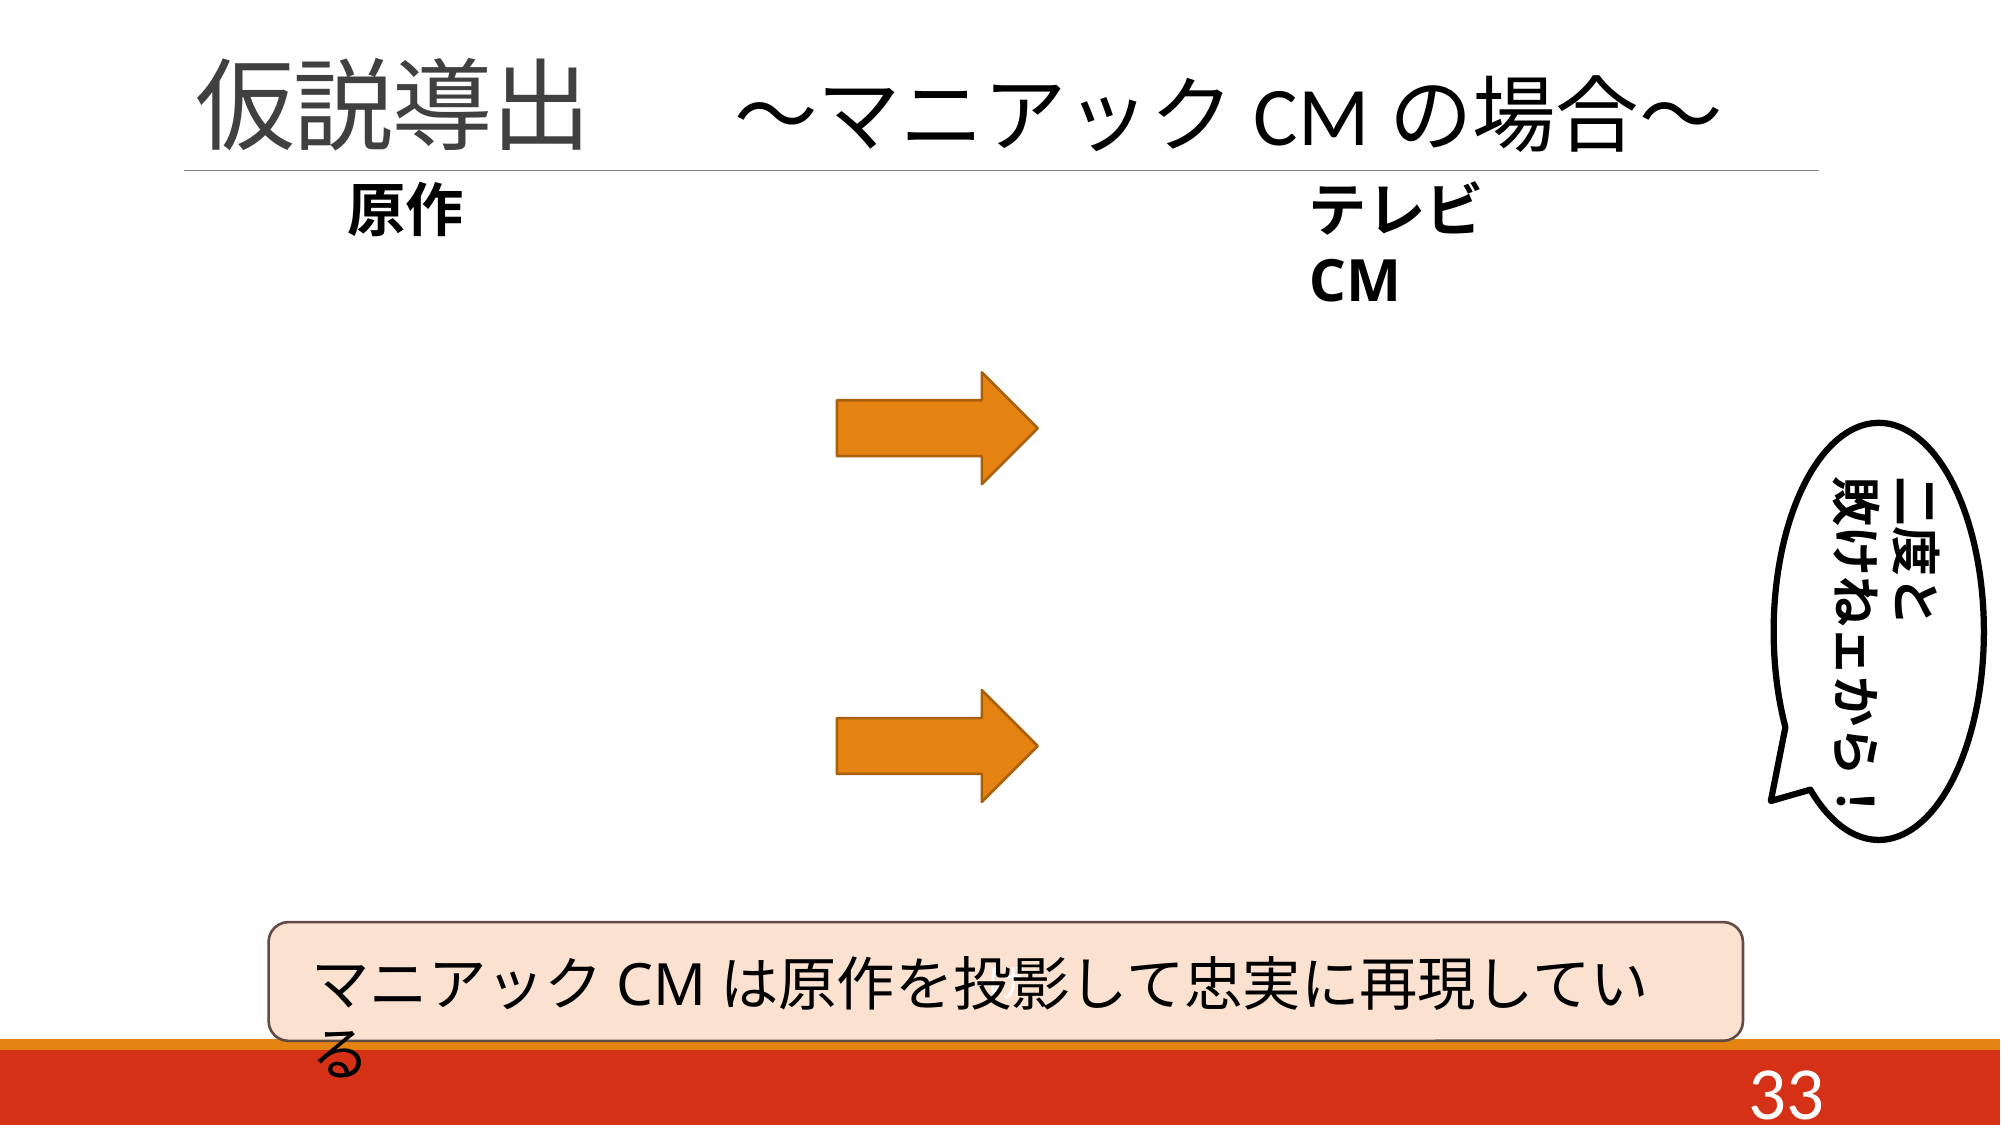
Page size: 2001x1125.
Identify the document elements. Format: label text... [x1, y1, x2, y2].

text_box 二度と 敗けねェから！ [1803, 461, 1955, 882]
text_box [1770, 486, 1803, 802]
text_box [835, 371, 1039, 486]
text_box 原作 [332, 166, 552, 251]
title 仮説導出 [180, 28, 1830, 171]
text_box [835, 688, 1039, 804]
text_box [1818, 422, 1940, 461]
slide_number 33 [1624, 1059, 1840, 1120]
text_box マニアックCMは原作を投影して忠実に再現している [296, 940, 1706, 1095]
text_box ～マニアックCMの場合～ [719, 55, 1738, 171]
text_box げ [268, 922, 1744, 1041]
text_box テレビCM [1294, 171, 1593, 321]
text_box [1955, 487, 1984, 775]
